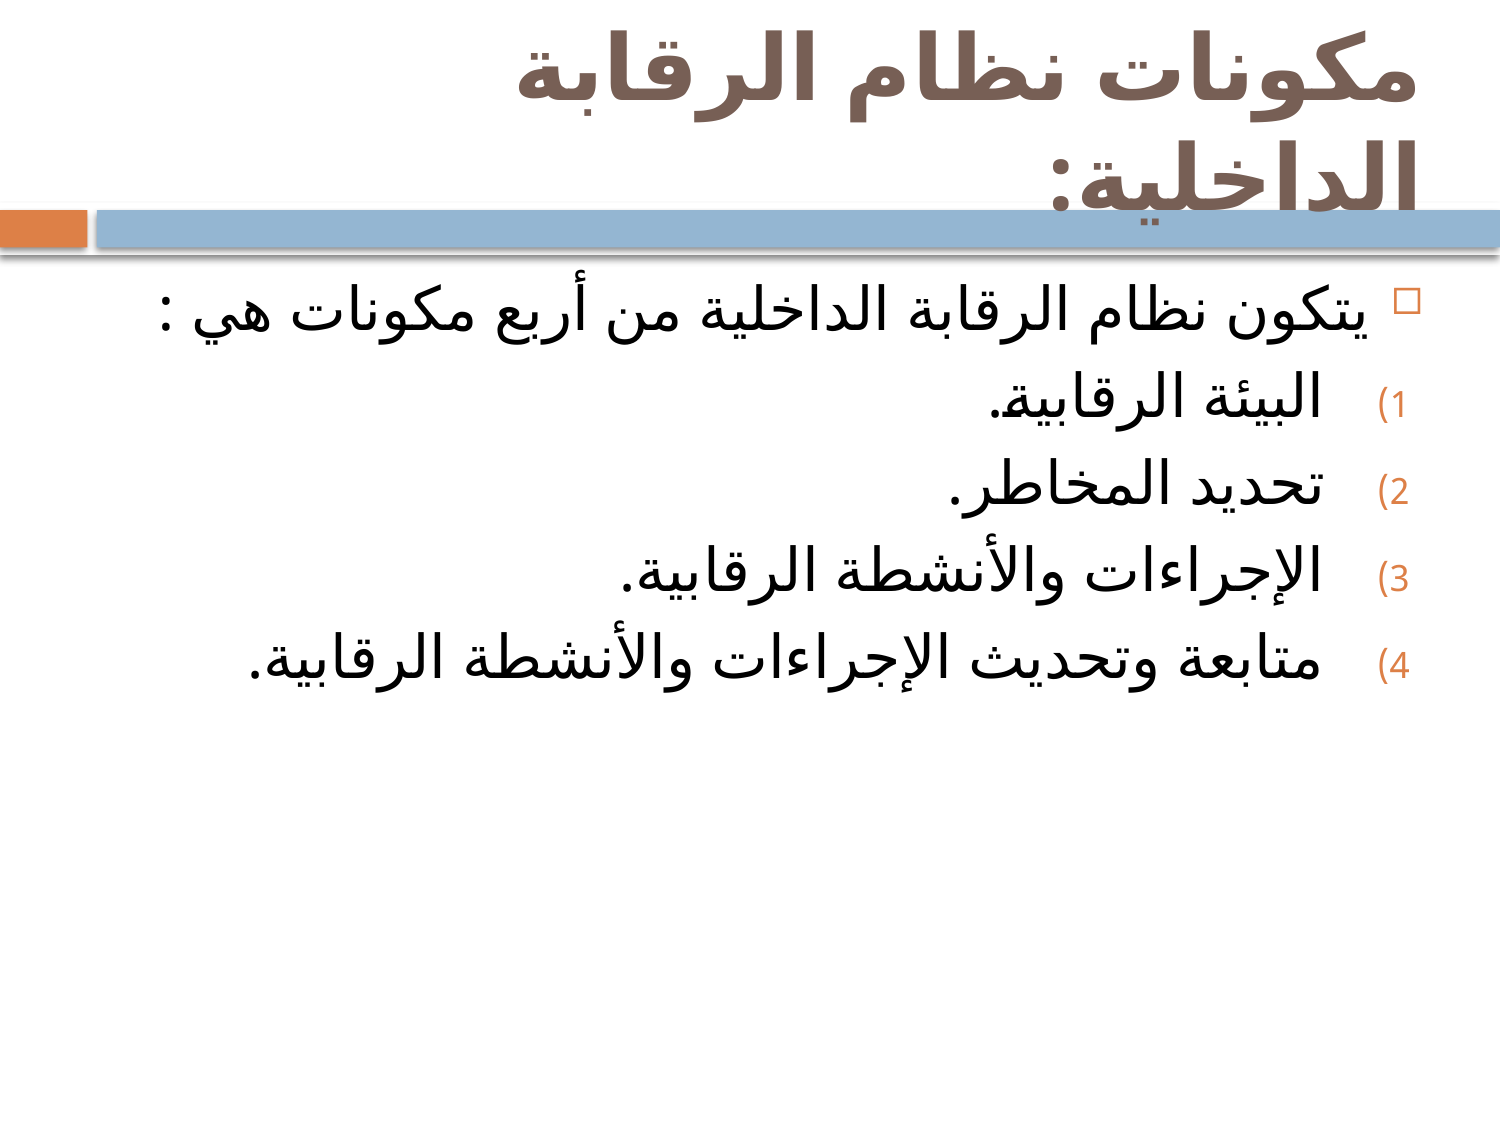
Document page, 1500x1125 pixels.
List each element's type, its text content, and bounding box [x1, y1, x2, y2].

title مكونات نظام الرقابة الداخلية: [100, 37, 1438, 200]
list يتكون نظام الرقابة الداخلية من أربع مكونات هي : البيئة الرقابية. تحديد المخاطر. الإجراءات والأنشطة الرقابية. متابعة وتحديث الإجراءات والأنشطة الرقابية. [100, 262, 1438, 1000]
